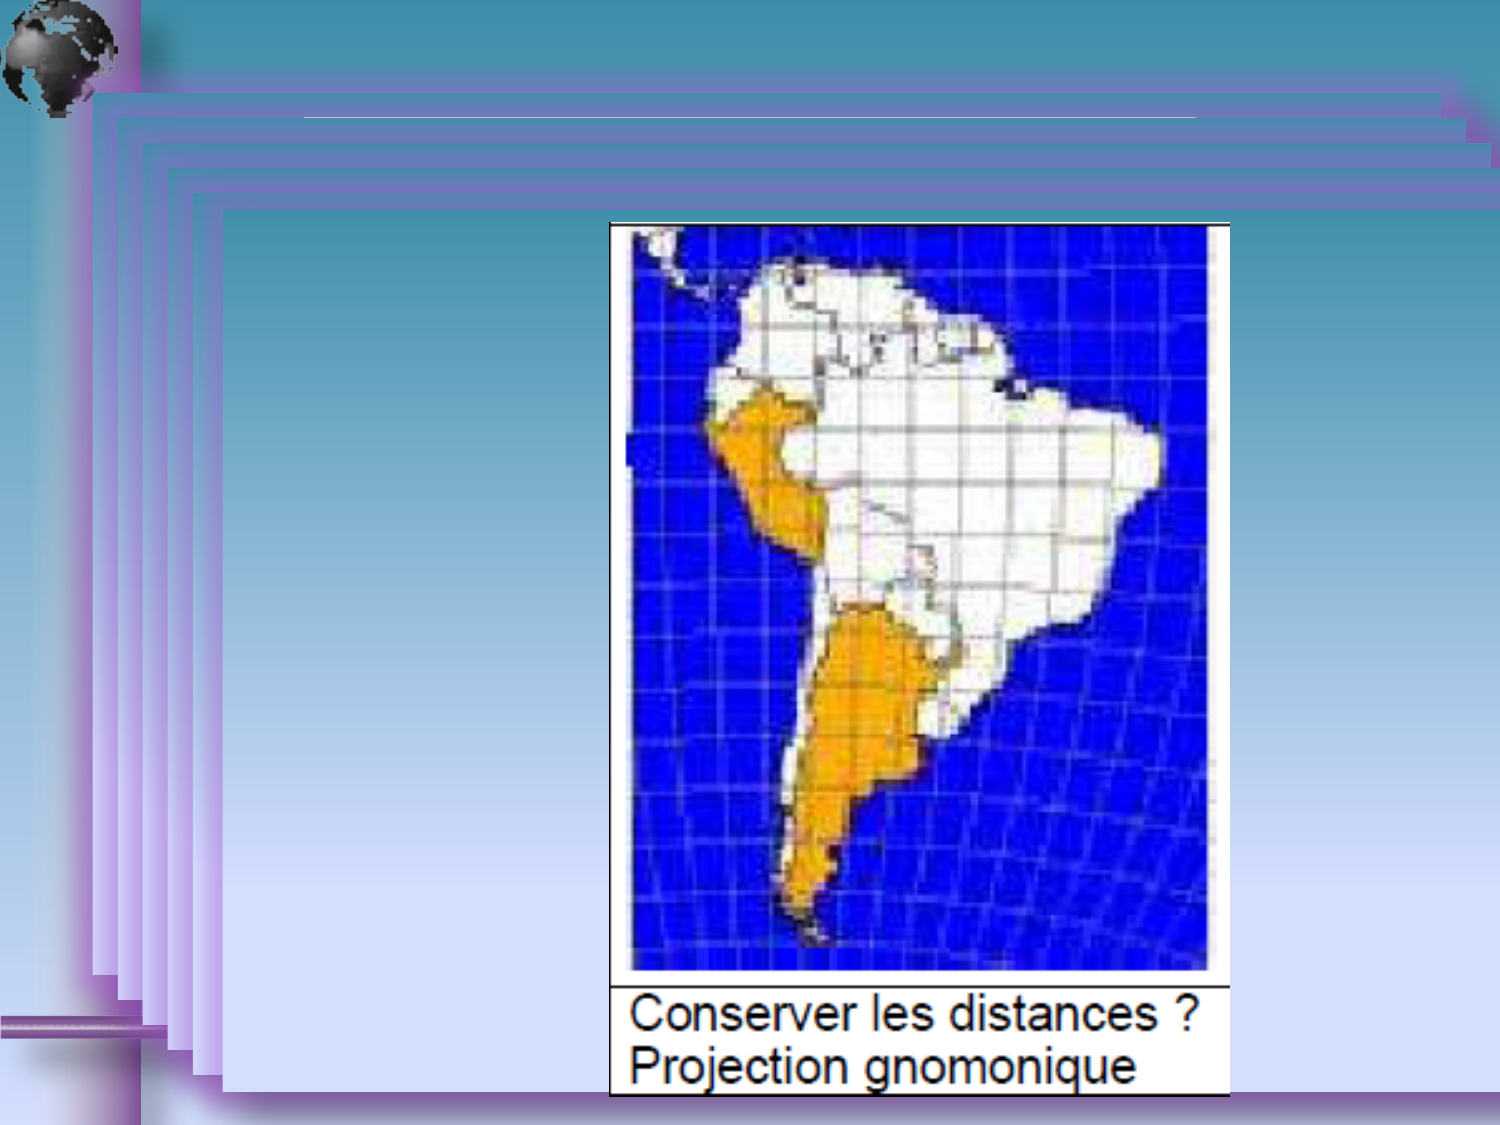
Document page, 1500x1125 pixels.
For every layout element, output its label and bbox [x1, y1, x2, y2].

picture [92, 93, 1500, 1097]
